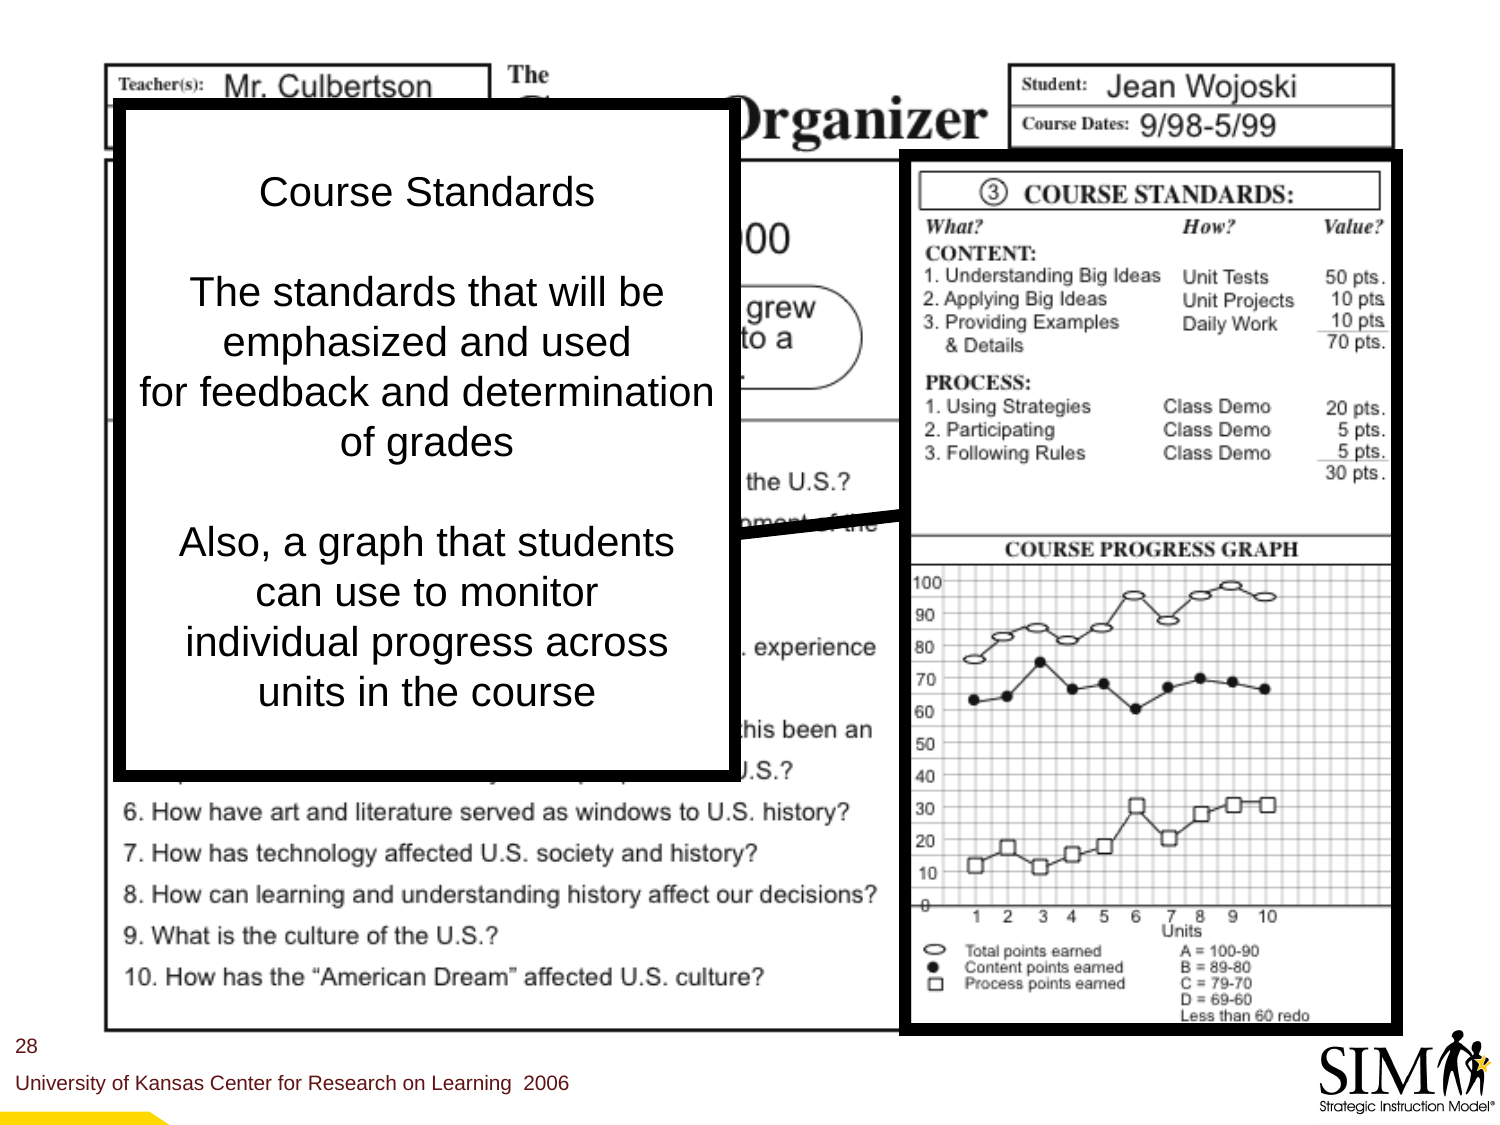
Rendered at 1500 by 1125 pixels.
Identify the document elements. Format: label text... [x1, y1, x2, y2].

picture [40, 0, 1500, 1125]
slide_number 28 [0, 1024, 35, 1062]
footer University of Kansas Center for Research on Learning 2006 [0, 1062, 37, 1101]
